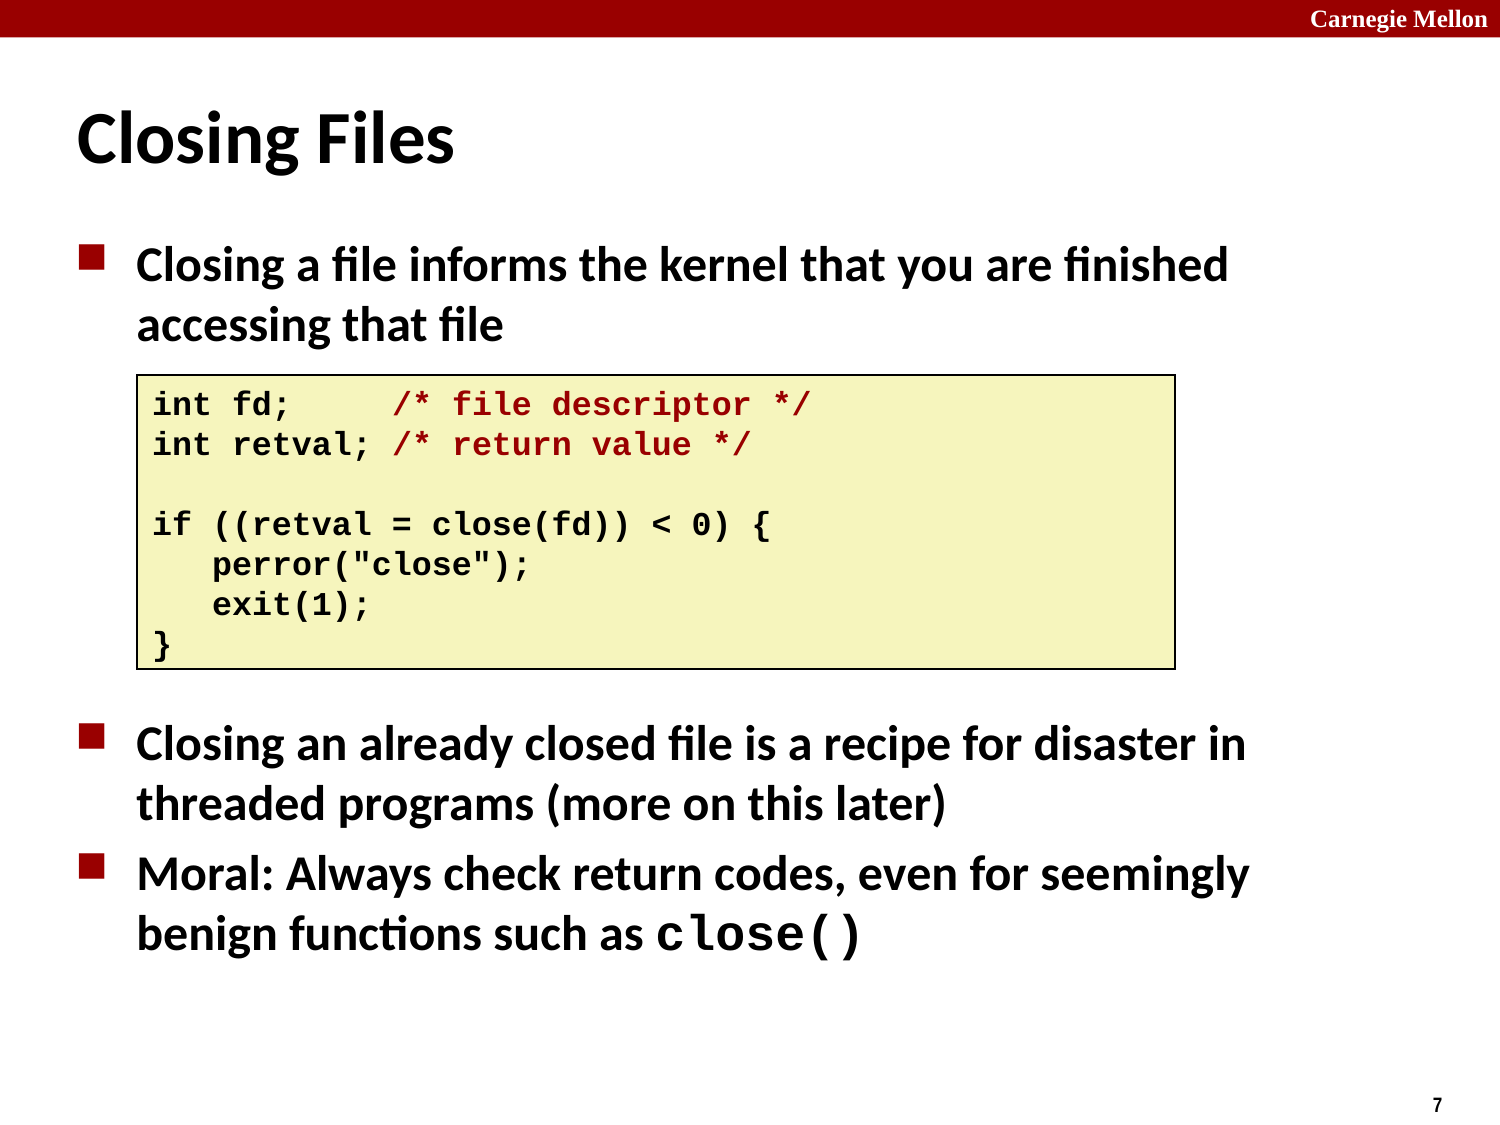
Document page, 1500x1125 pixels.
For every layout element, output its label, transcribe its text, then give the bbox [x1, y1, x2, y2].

title Closing Files [62, 71, 1309, 197]
text_box int fd; /* file descriptor */ int retval; /* return value */ if ((retval = close(fd)) < 0) { perror("close"); exit(1); } [137, 374, 1175, 670]
list Closing a file informs the kernel that you are finished accessing that file Closing an already closed file is a recipe for disaster in threaded programs (more on this later) Moral: Always check return codes, even for seemingly benign functions such as close() [64, 223, 1361, 1040]
